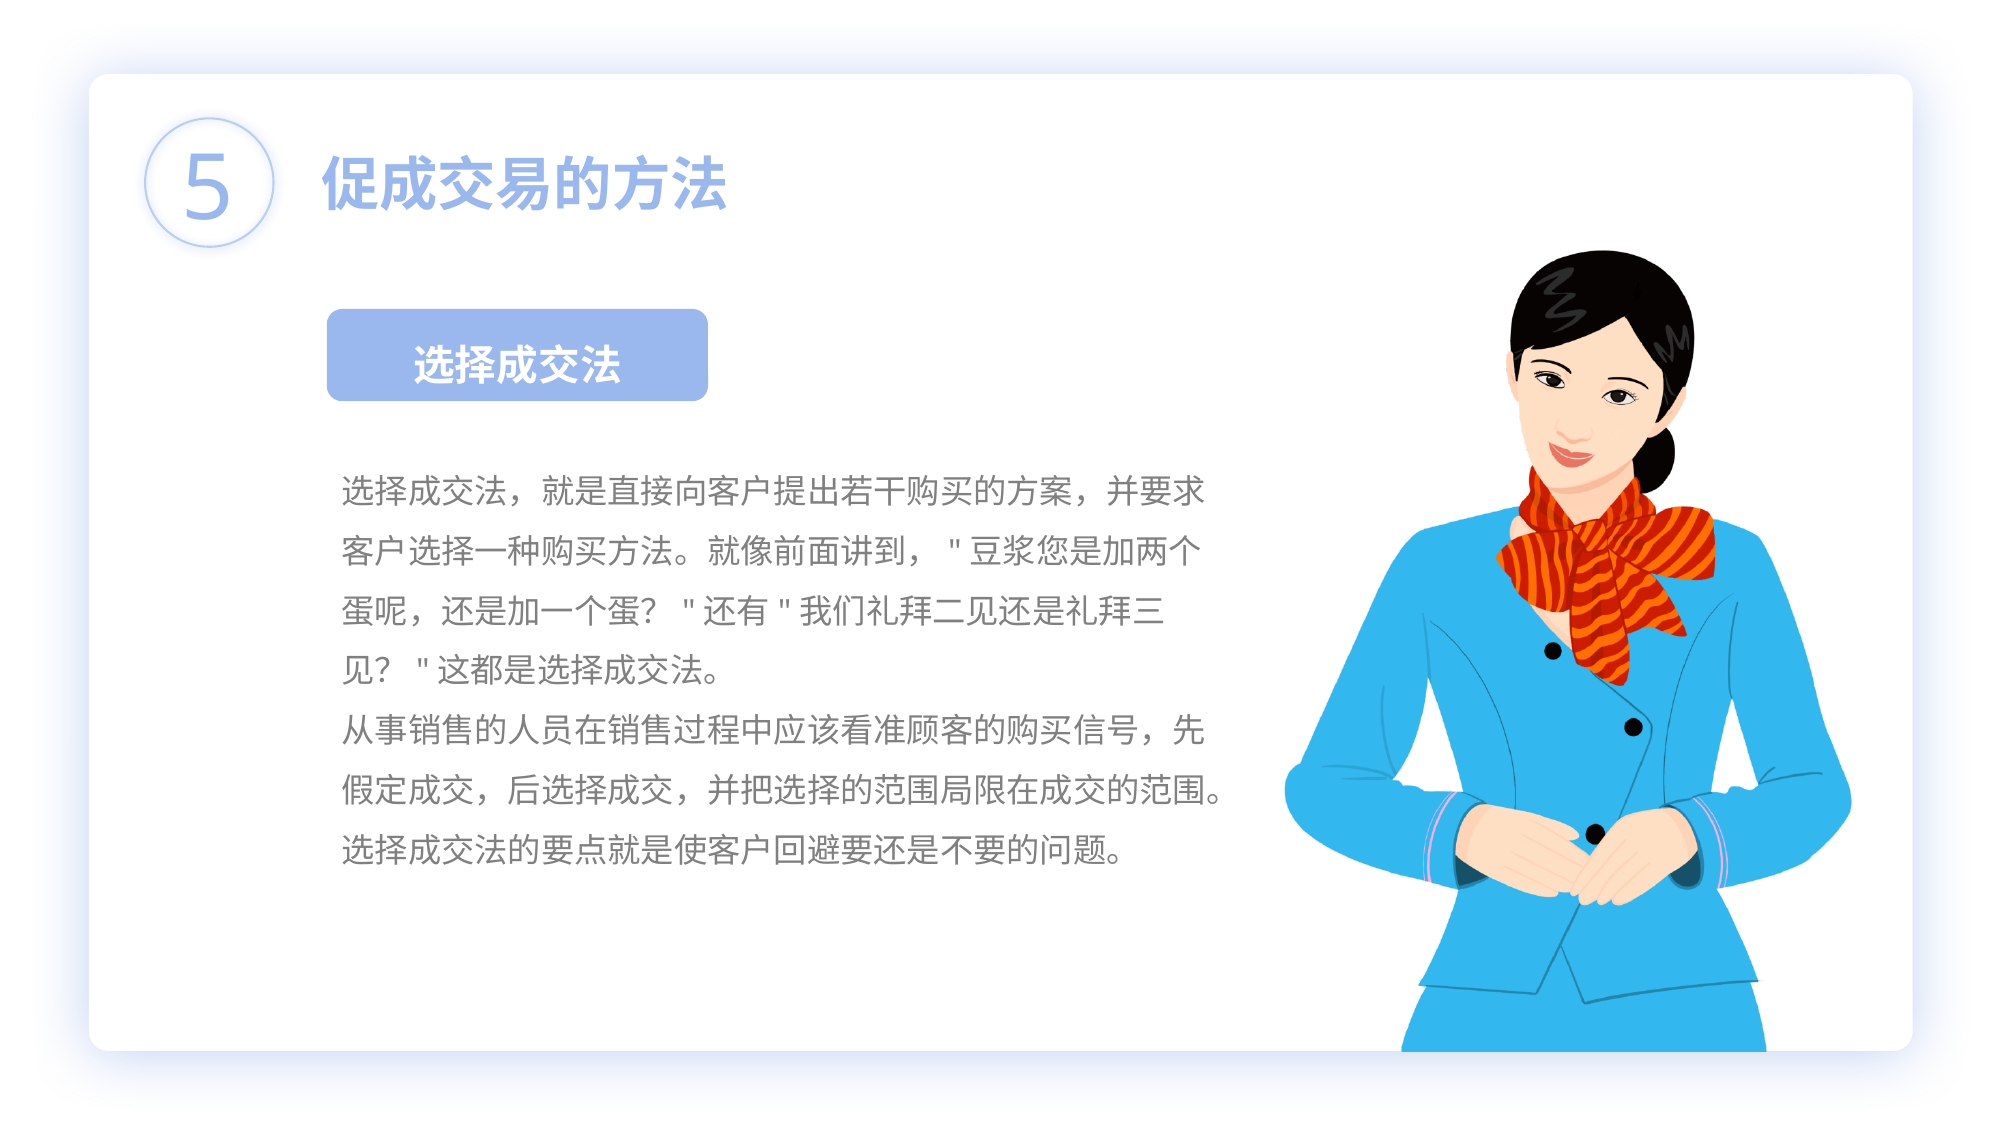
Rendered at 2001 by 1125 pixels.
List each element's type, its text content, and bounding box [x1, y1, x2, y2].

text_box 促成交易的方法 [306, 139, 978, 225]
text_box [326, 306, 708, 402]
text_box 选择成交法，就是直接向客户提出若干购买的方案，并要求客户选择一种购买方法。就像前面讲到，"豆浆您是加两个蛋呢，还是加一个蛋？"还有"我们礼拜二见还是礼拜三见？"这都是选择成交法。 从事销售的人员在销售过程中应该看准顾客的购买信号，先假定成交，后选择成交，并把选择的范围局限在成交的范围。选择成交法的要点就是使客户回避要还是不要的问题。 [326, 442, 1240, 877]
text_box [145, 118, 274, 247]
picture [1264, 233, 1867, 1052]
